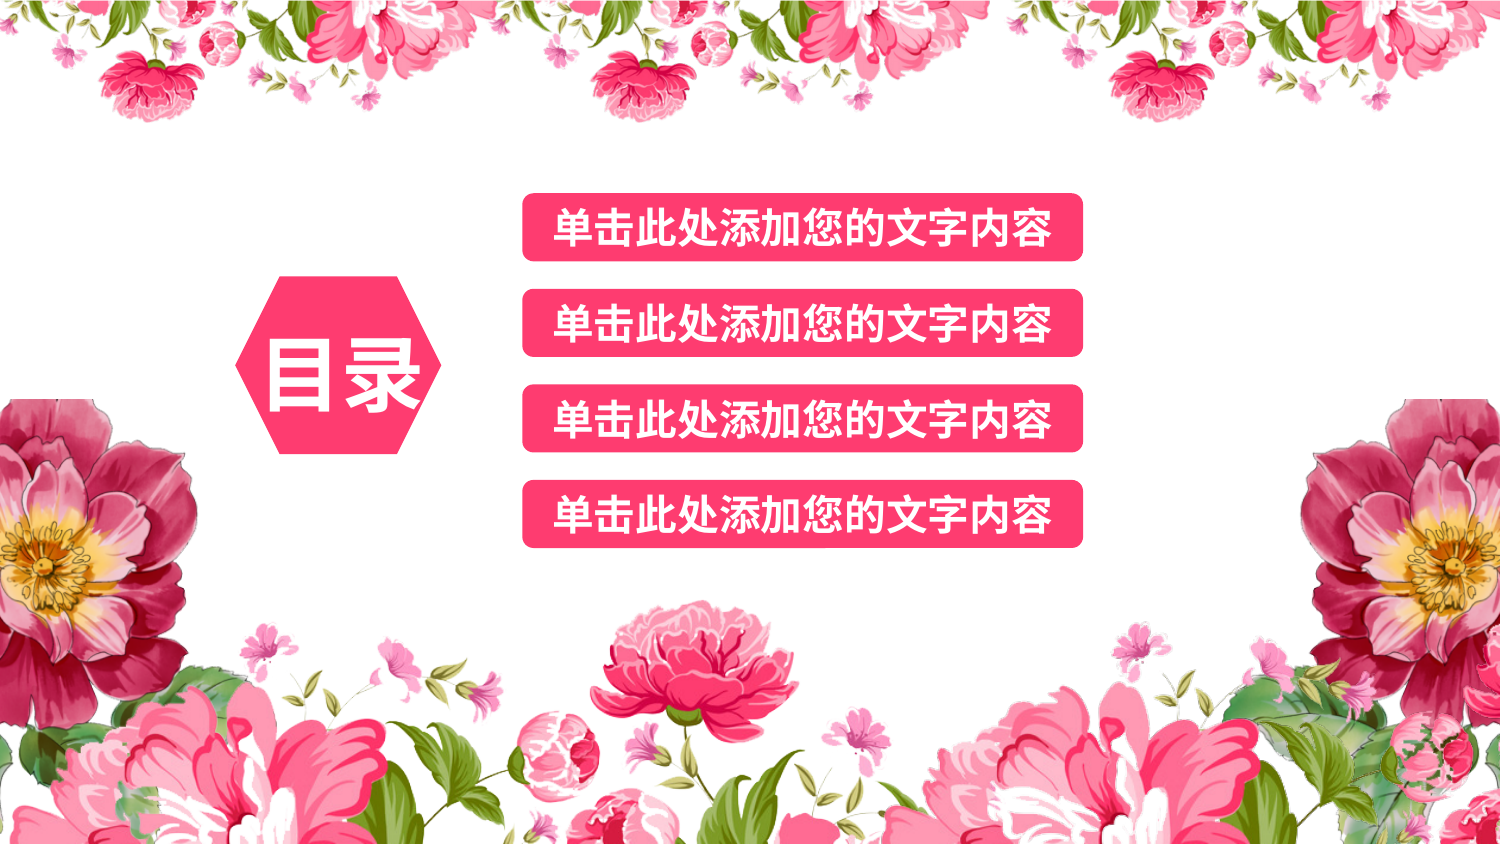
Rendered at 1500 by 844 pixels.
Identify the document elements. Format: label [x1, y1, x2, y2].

text_box [0, 0, 1500, 844]
text_box [235, 276, 442, 455]
